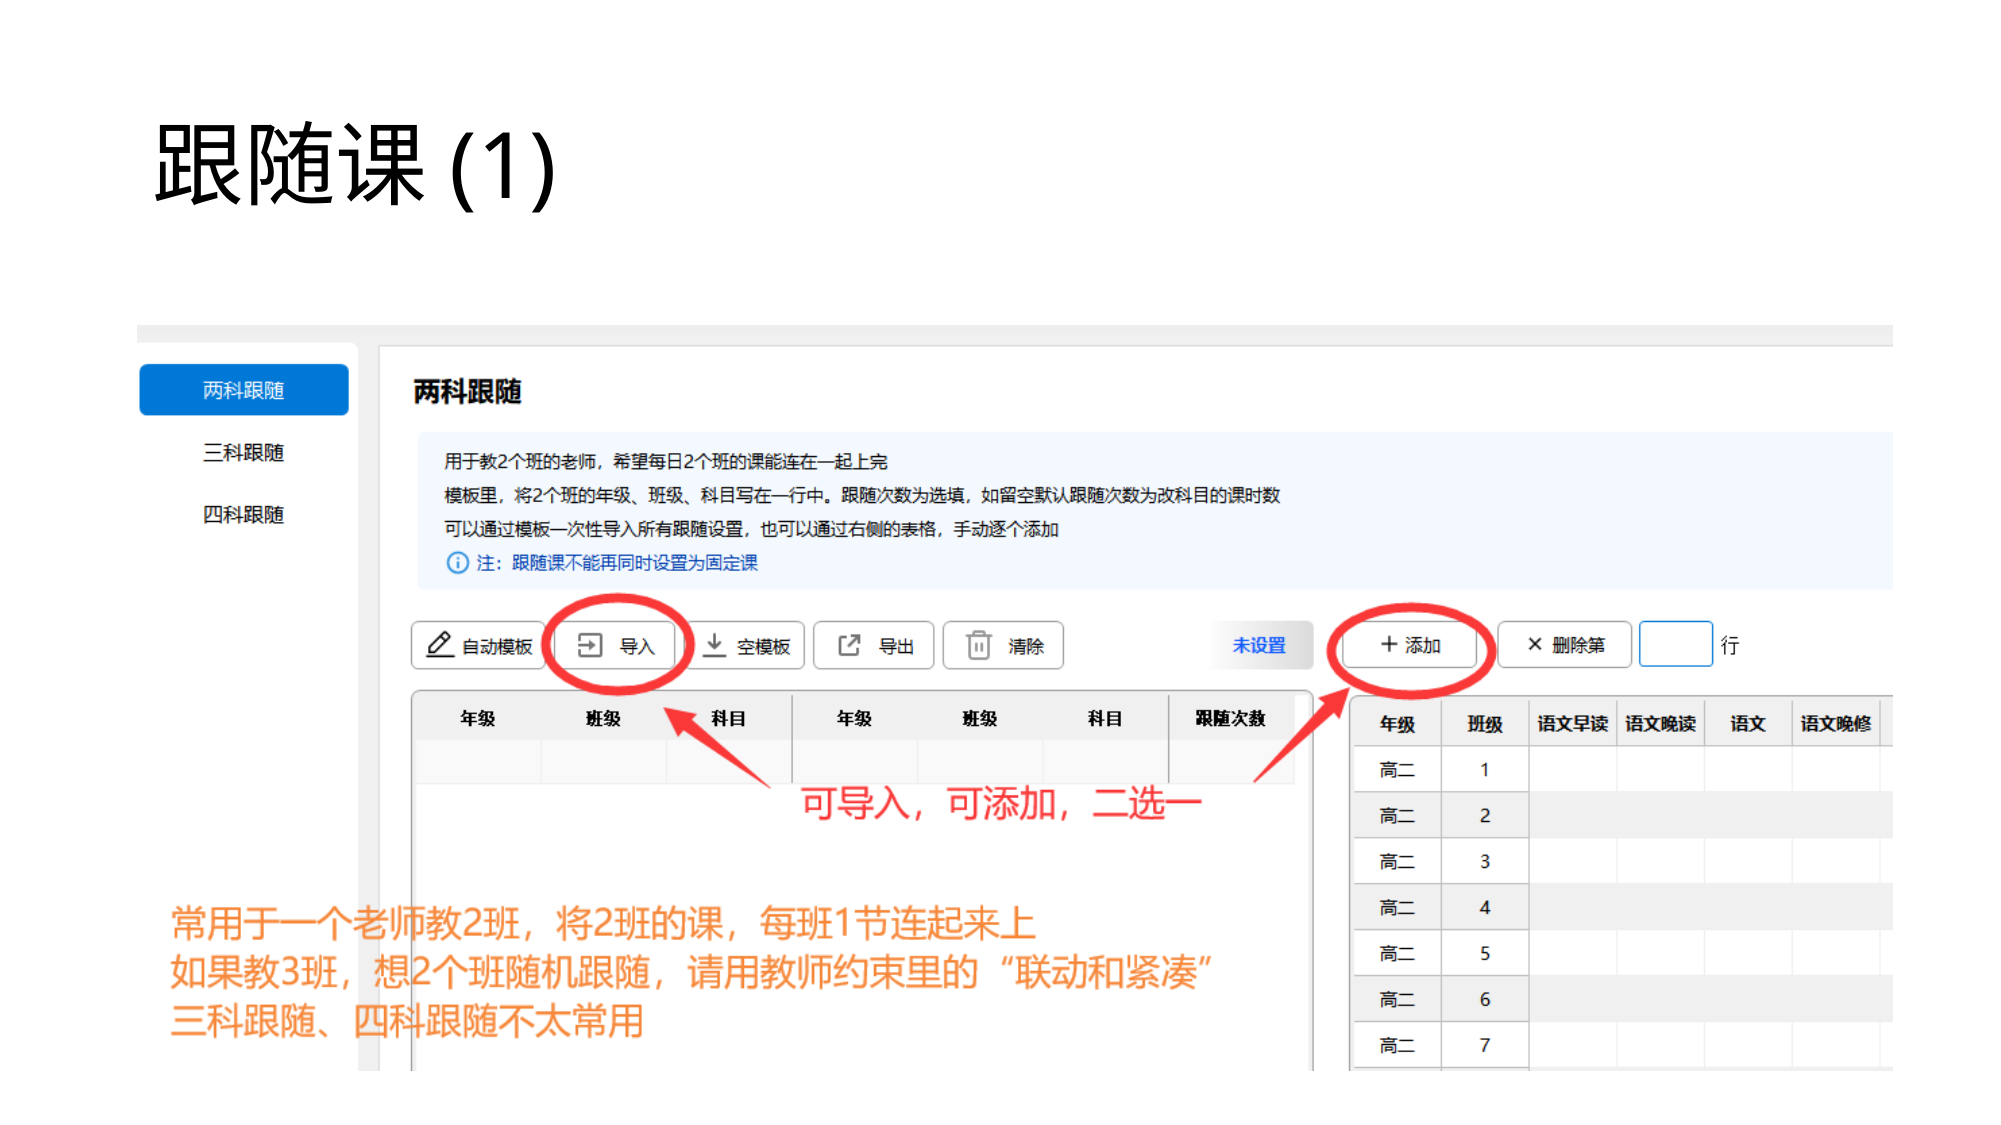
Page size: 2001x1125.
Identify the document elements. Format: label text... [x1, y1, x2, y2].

picture [137, 325, 1893, 1071]
title 跟随课(1) [137, 59, 1863, 278]
